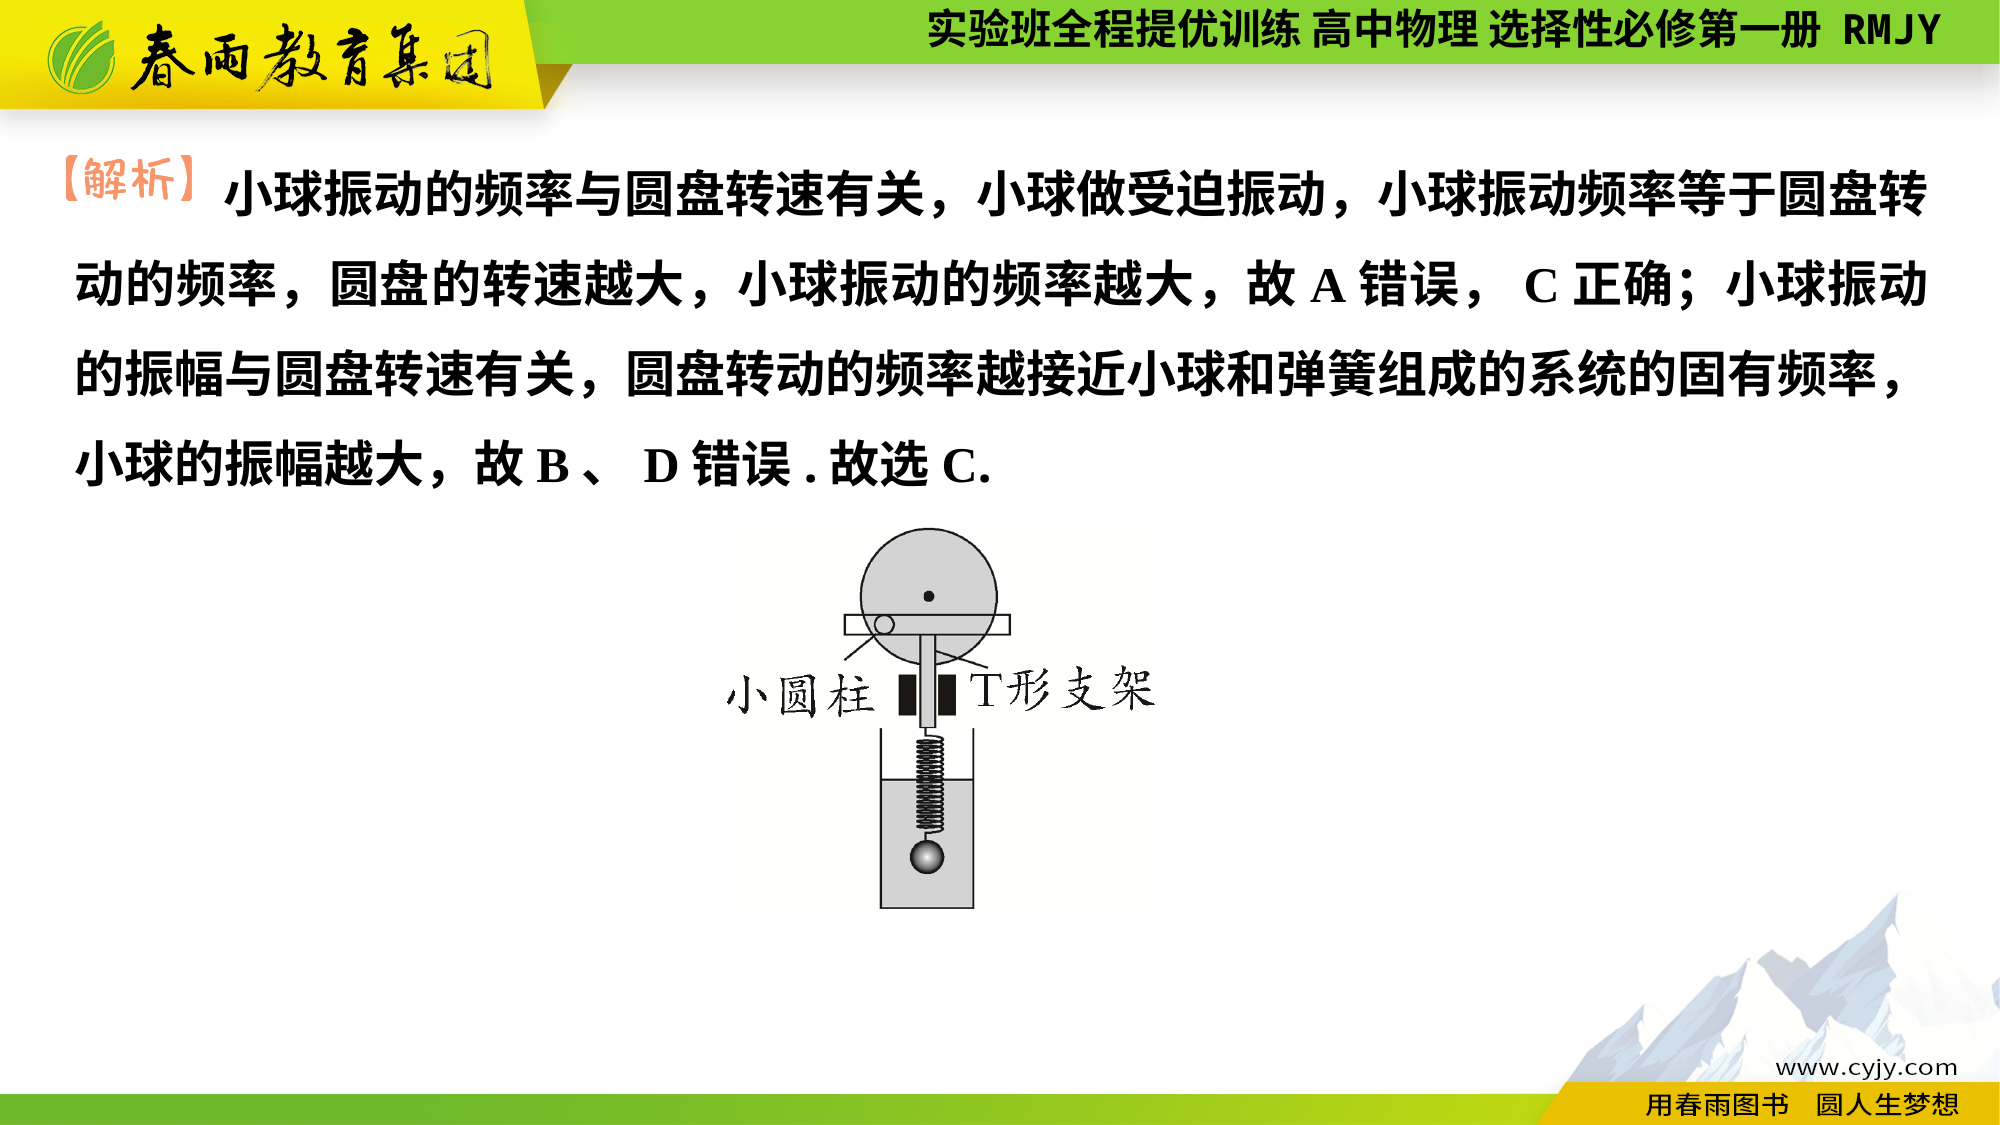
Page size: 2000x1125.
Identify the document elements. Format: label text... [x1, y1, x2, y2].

picture [0, 0, 2000, 1125]
list 小球振动的频率与圆盘转速有关，小球做受迫振动，小球振动频率等于圆盘转动的频率，圆盘的转速越大，小球振动的频率越大，故A错误，C正确；小球振动的振幅与圆盘转速有关，圆盘转动的频率越接近小球和弹簧组成的系统的固有频率，小球的振幅越大，故B、D错误.故选C. [59, 125, 1944, 505]
